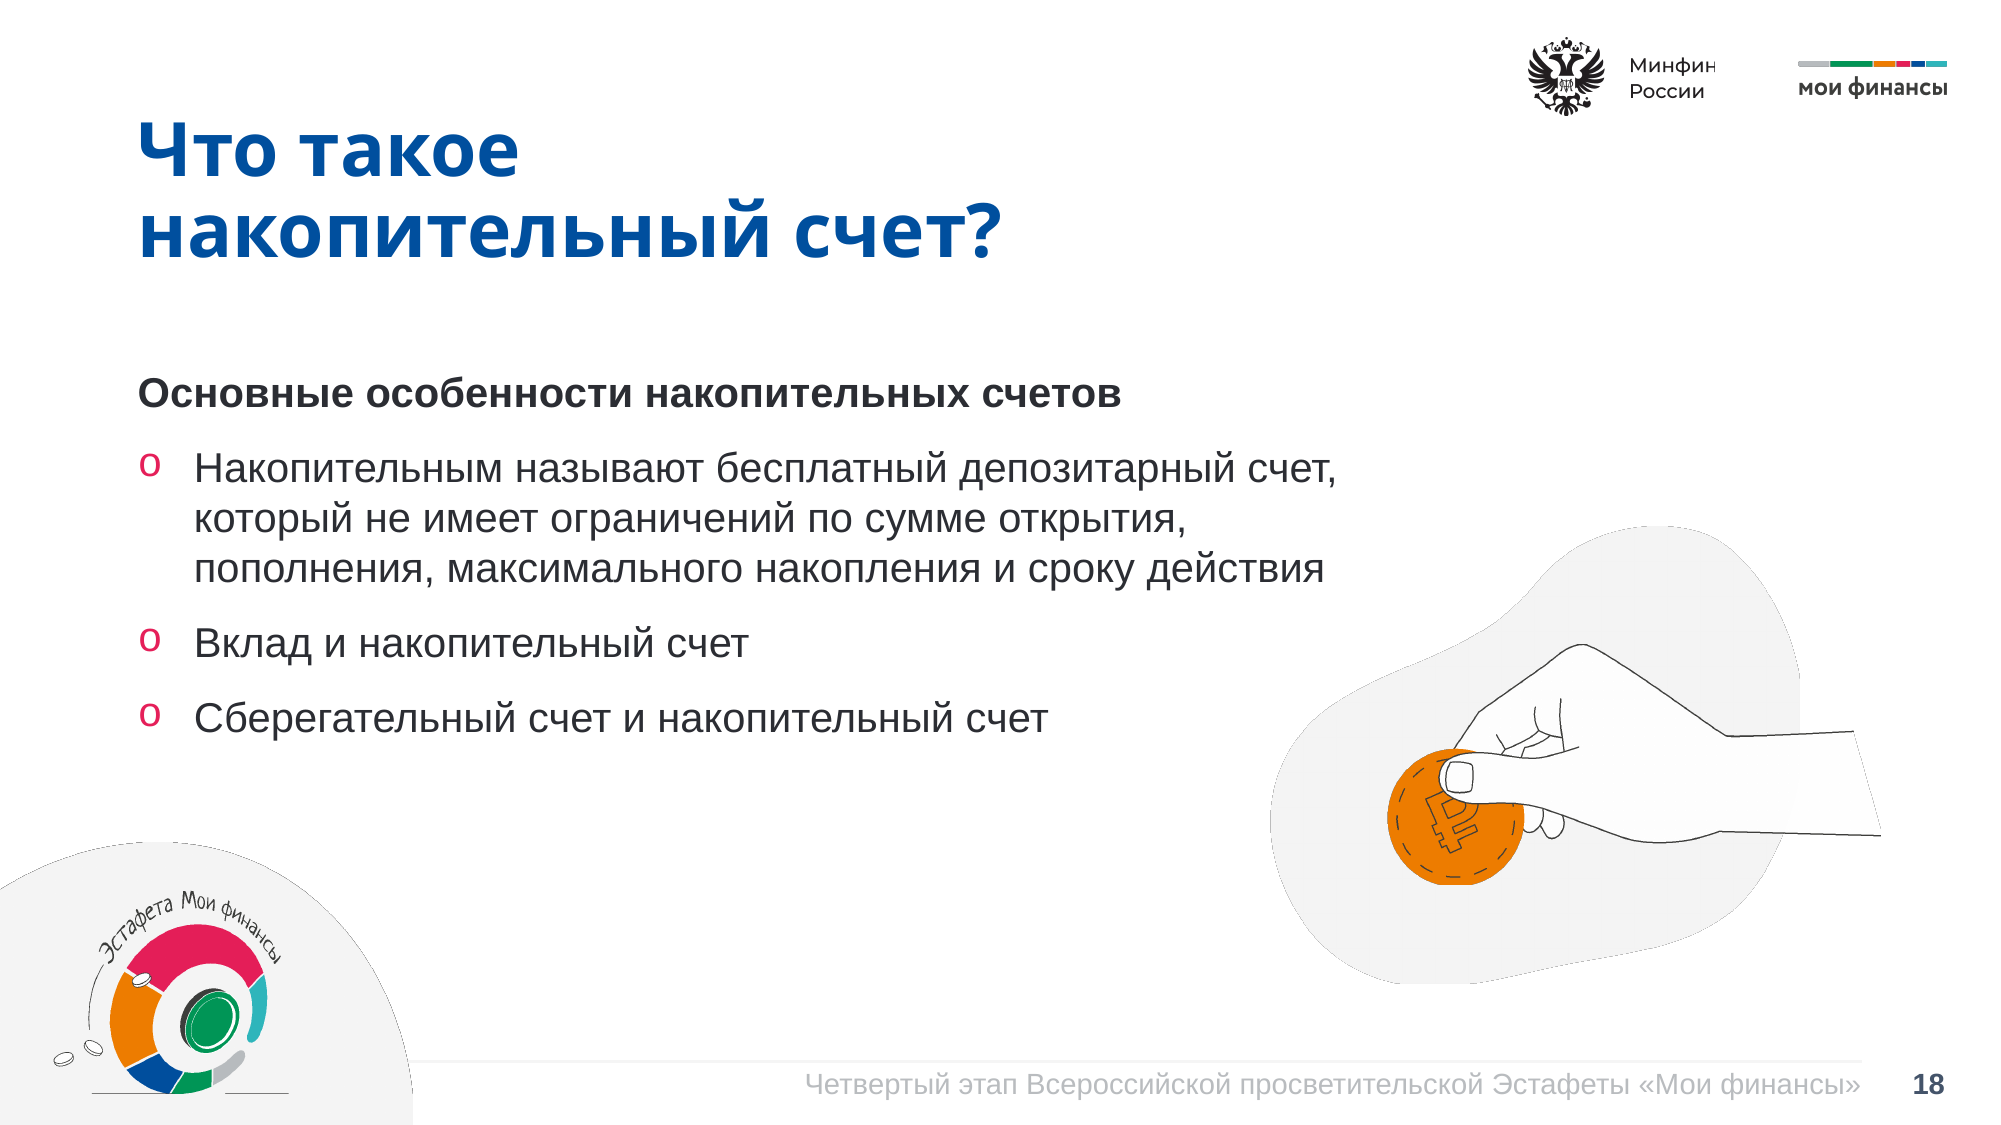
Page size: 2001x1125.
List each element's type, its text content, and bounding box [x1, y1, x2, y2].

title Что такое накопительный счет? [137, 111, 1342, 267]
picture [1528, 37, 1715, 116]
picture [1270, 526, 1882, 984]
text_box Основные особенности накопительных счетов Накопительным называют бесплатный депозитарный счет, который не имеет ограничений по сумме открытия, пополнения, максимального накопления и сроку действия Вклад и накопительный счет Сберегательный счет и накопительный счет [137, 365, 1362, 741]
text_box 18 [1862, 1065, 1945, 1125]
picture [0, 842, 414, 1125]
picture [1798, 61, 1947, 99]
